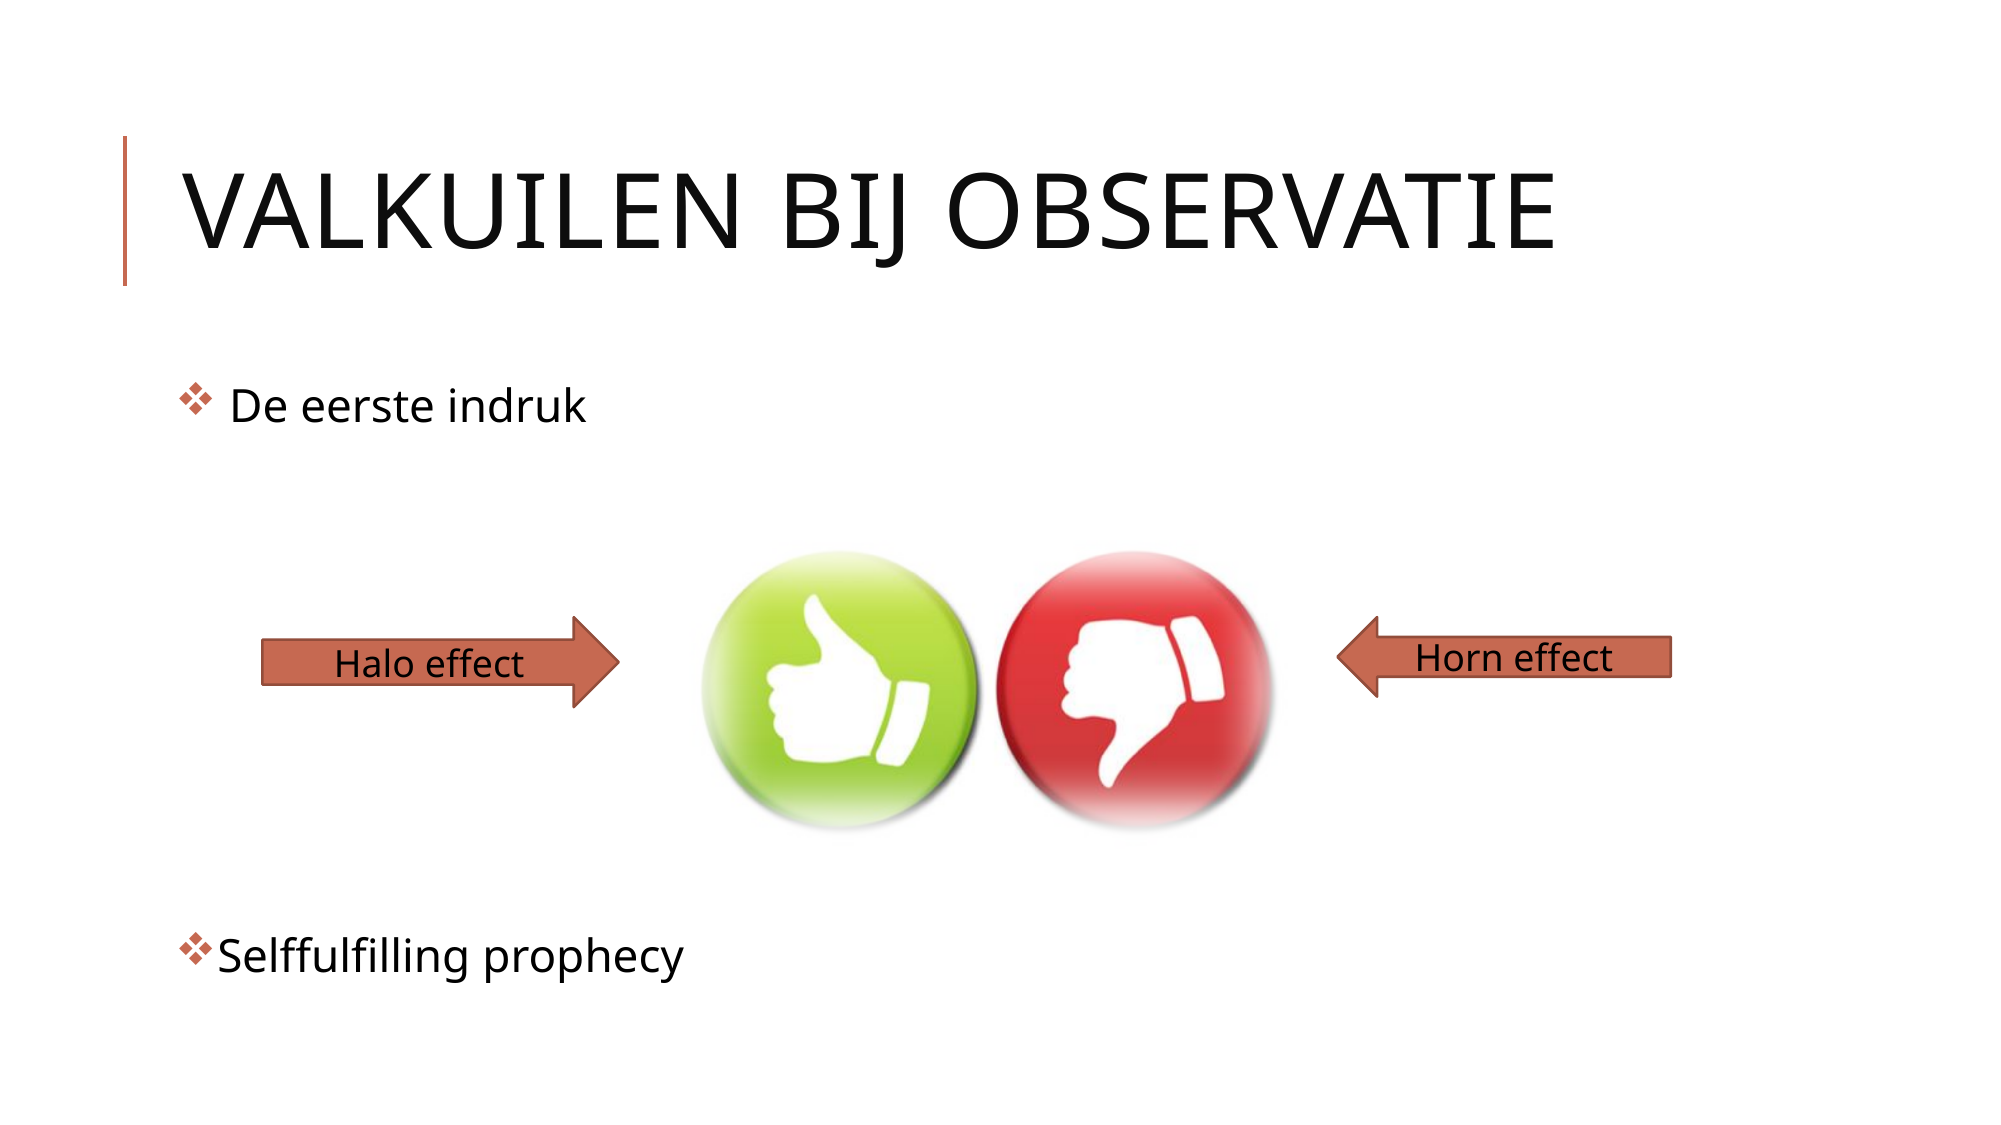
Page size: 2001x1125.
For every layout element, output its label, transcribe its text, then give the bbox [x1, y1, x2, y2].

list De eerste indruk Selffulfilling prophecy [168, 375, 1763, 1035]
title Valkuilen bij observatie [168, 96, 1763, 342]
picture [670, 522, 1313, 854]
text_box Halo effect [261, 615, 620, 709]
text_box Horn effect [1336, 615, 1673, 698]
